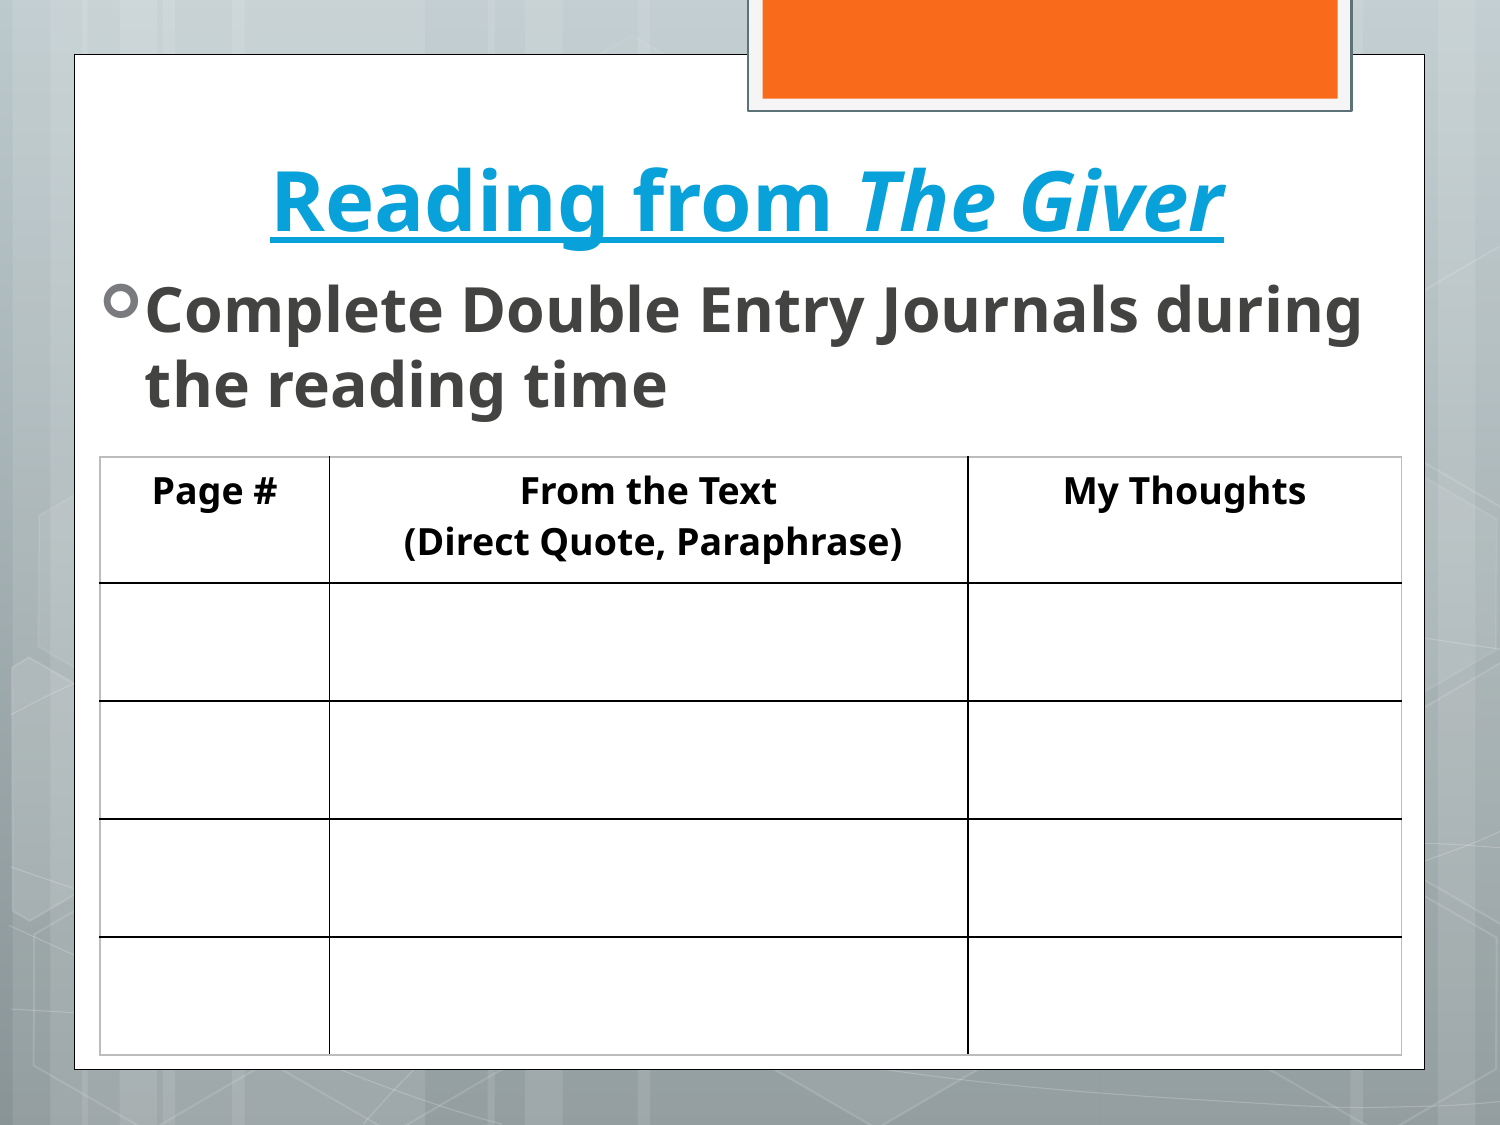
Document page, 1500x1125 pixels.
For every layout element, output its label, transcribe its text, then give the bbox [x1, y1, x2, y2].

table_header From the Text (Direct Quote, Paraphrase) [330, 458, 967, 582]
table_cell [969, 820, 1401, 936]
table_cell [969, 584, 1401, 700]
table_cell [330, 938, 967, 1054]
table_cell [969, 938, 1401, 1054]
table_cell [330, 702, 967, 818]
table_cell [101, 820, 329, 936]
table_cell [330, 820, 967, 936]
table_header My Thoughts [969, 458, 1401, 582]
table_header Page # [101, 458, 329, 582]
table_cell [101, 584, 329, 700]
table_cell [101, 938, 329, 1054]
title Reading from The Giver [171, 67, 1324, 256]
table_cell [330, 584, 967, 700]
table_cell [101, 702, 329, 818]
table_cell [969, 702, 1401, 818]
list Complete Double Entry Journals during the reading time [73, 262, 1429, 838]
